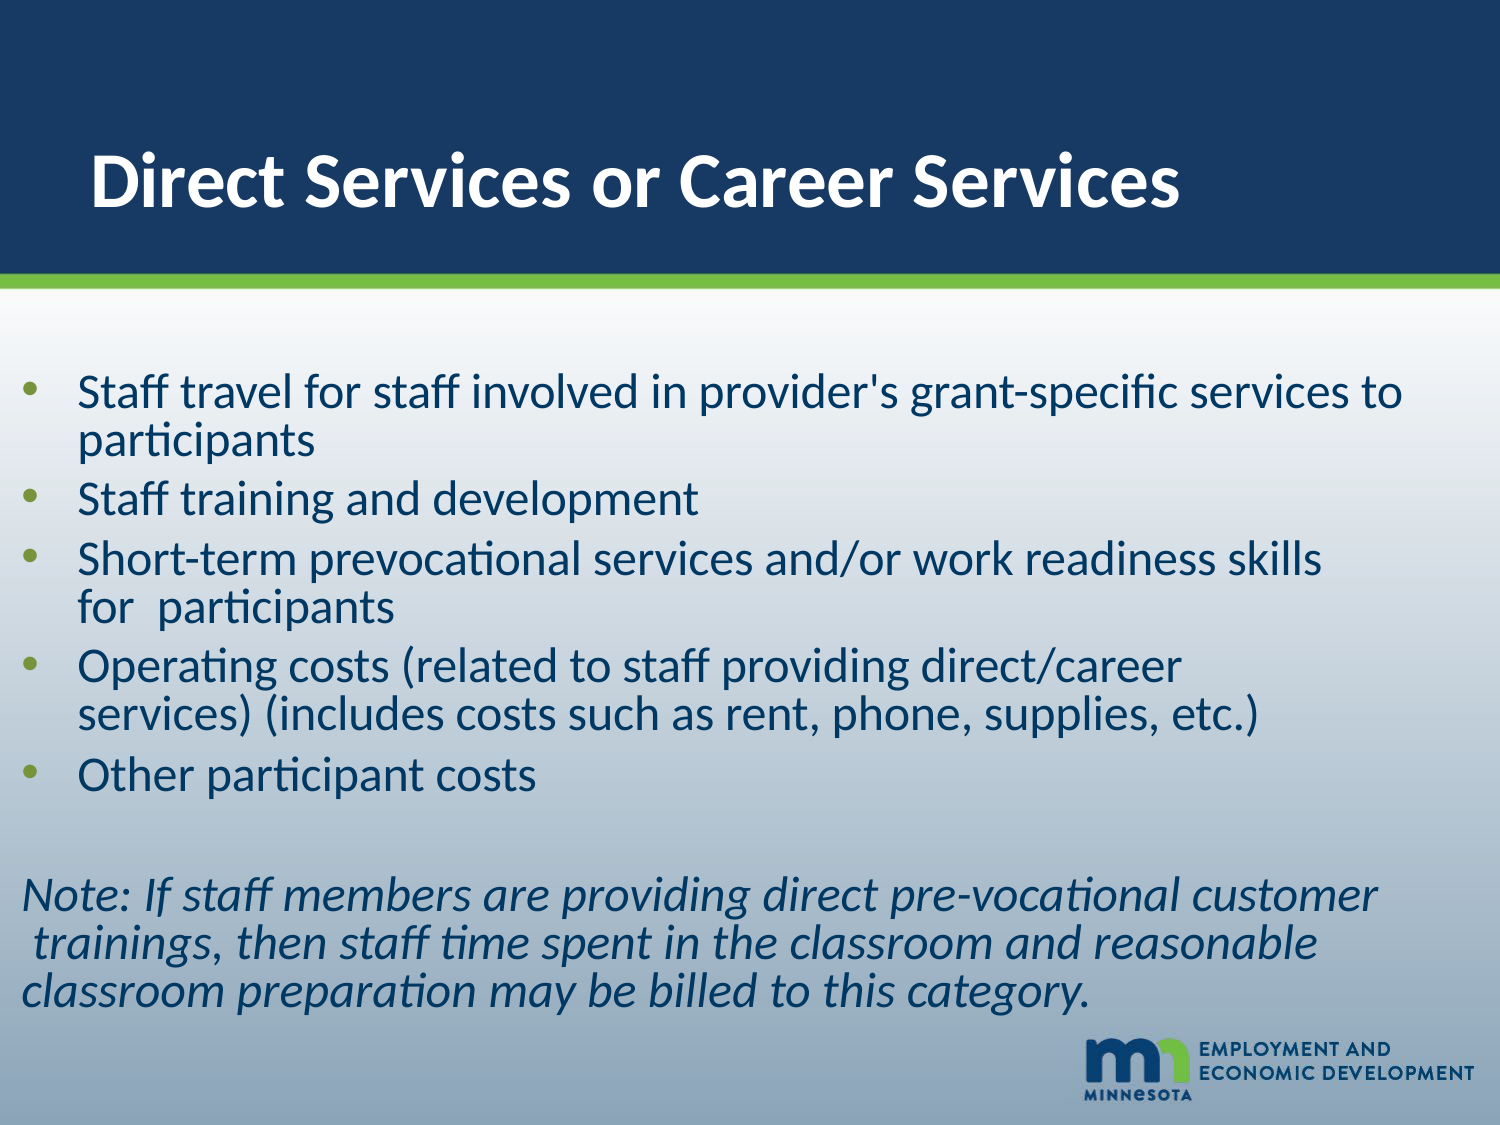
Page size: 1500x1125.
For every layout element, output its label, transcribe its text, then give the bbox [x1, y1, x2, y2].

text_box Staff travel for staff involved in provider's grant-specific services to participants Staff training and development Short-term prevocational services and/or work readiness skills for participants Operating costs (related to staff providing direct/career services) (includes costs such as rent, phone, supplies, etc.) Other participant costs Note: If staff members are providing direct pre-vocational customer trainings, then staff time spent in the classroom and reasonable classroom preparation may be billed to this category. [19, 284, 1442, 1018]
picture [0, 0, 1500, 1125]
title Direct Services or Career Services [87, 126, 1184, 284]
